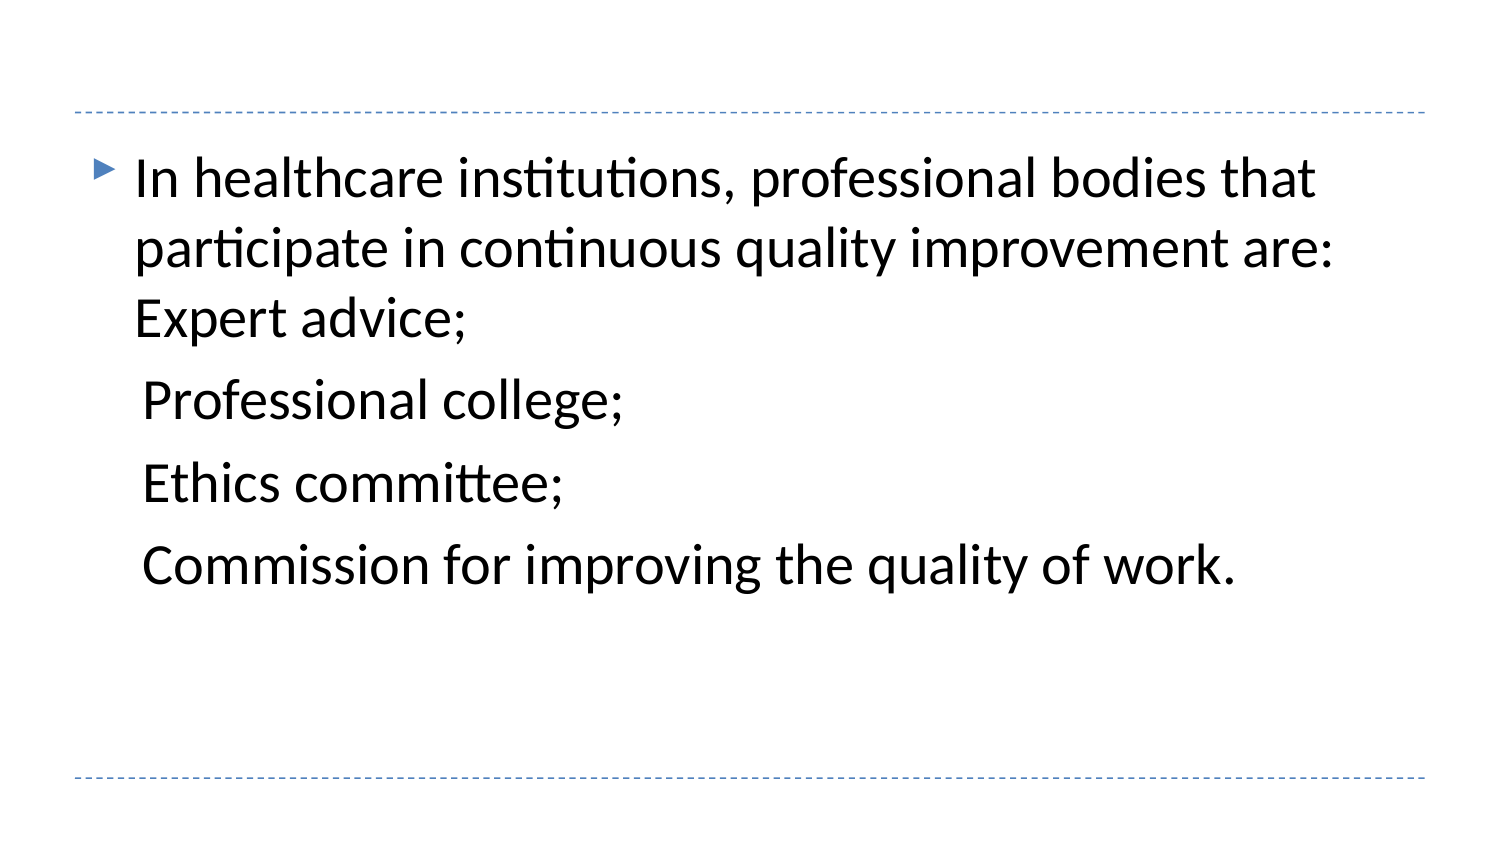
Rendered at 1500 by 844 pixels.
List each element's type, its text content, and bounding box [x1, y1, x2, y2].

list In healthcare institutions, professional bodies that participate in continuous quality improvement are: Expert advice; Professional college; Ethics committee; Commission for improving the quality of work. [74, 131, 1426, 779]
